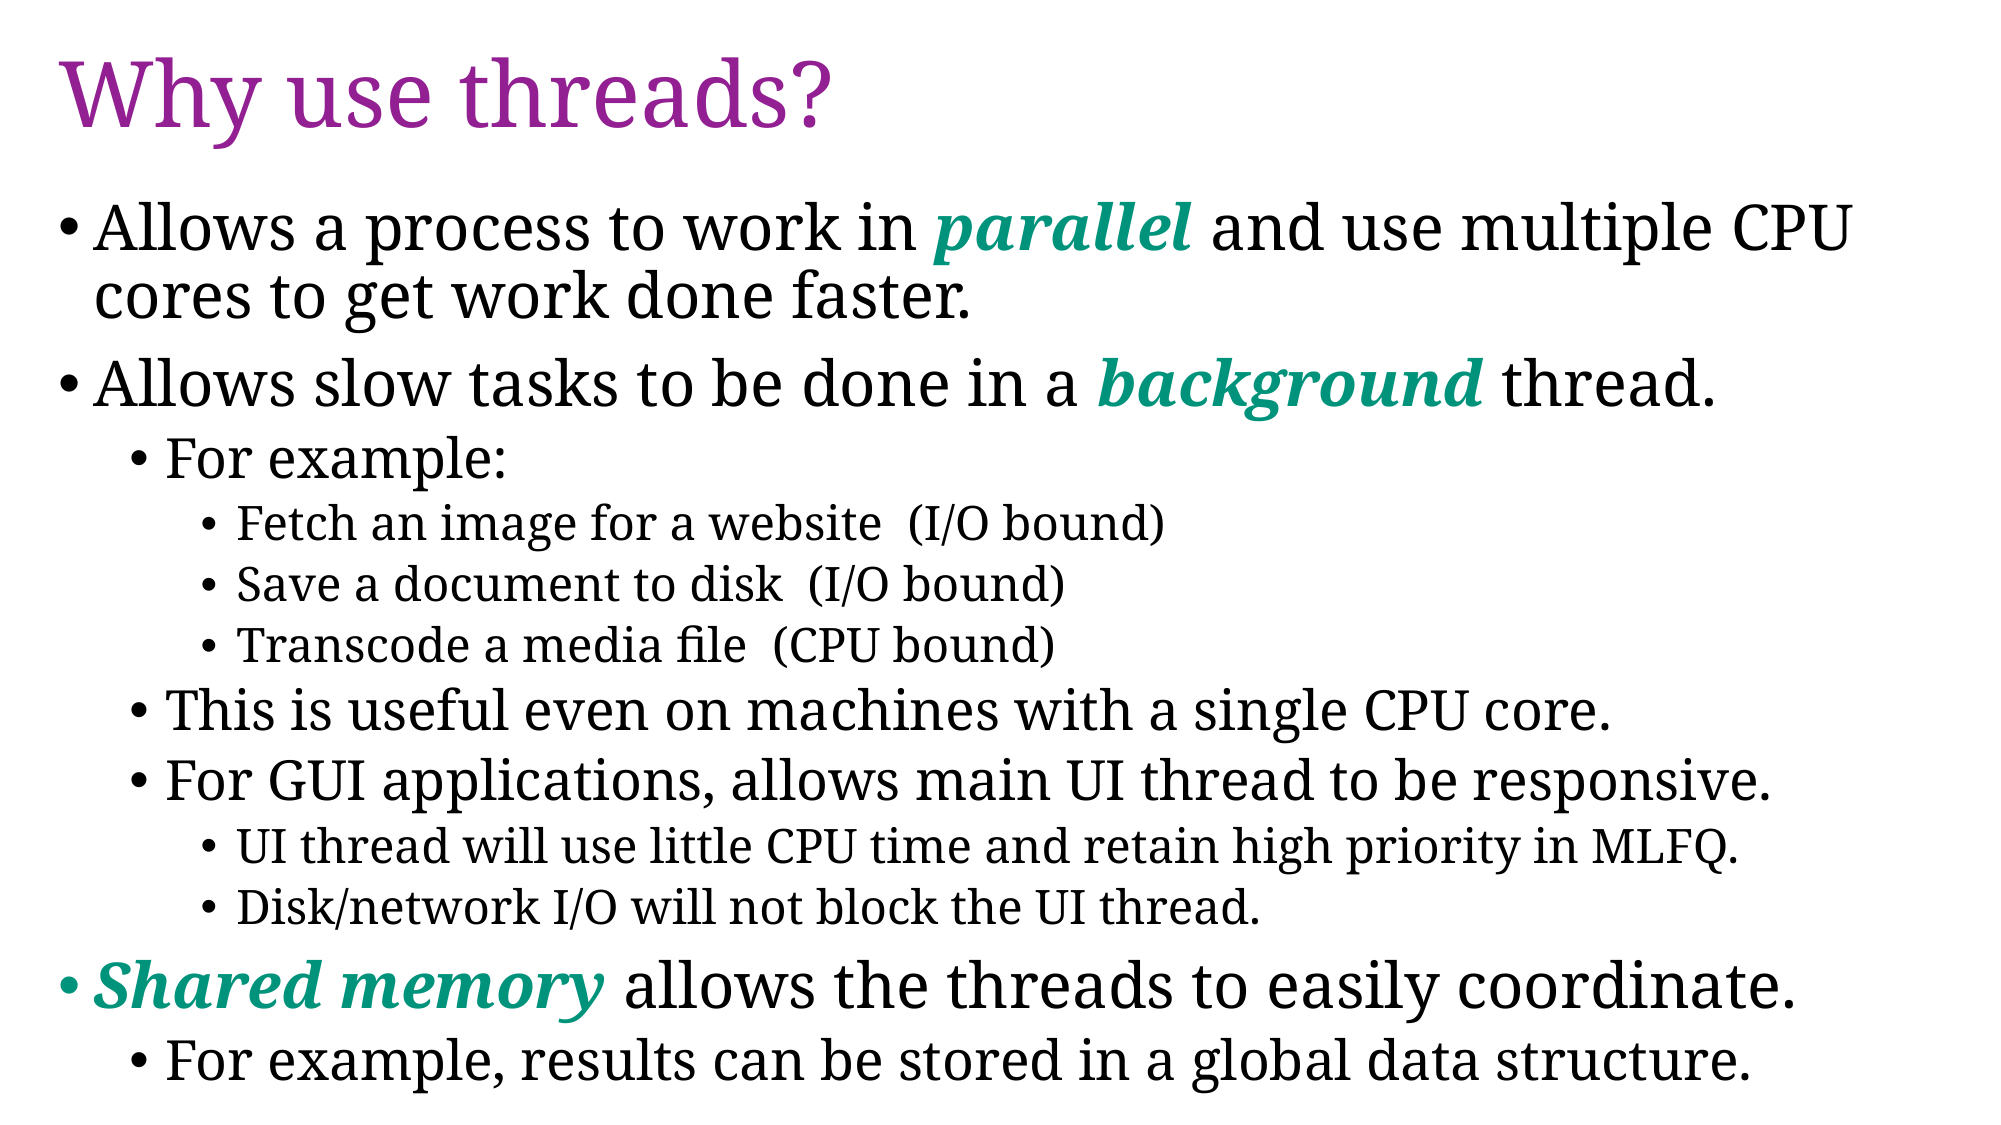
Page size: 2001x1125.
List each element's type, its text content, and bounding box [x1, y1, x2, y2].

list Allows a process to work in parallel and use multiple CPU cores to get work done faster. Allows slow tasks to be done in a background thread. For example: Fetch an image for a website (I/O bound) Save a document to disk (I/O bound) Transcode a media file (CPU bound) This is useful even on machines with a single CPU core. For GUI applications, allows main UI thread to be responsive. UI thread will use little CPU time and retain high priority in MLFQ. Disk/network I/O will not block the UI thread. Shared memory allows the threads to easily coordinate. For example, results can be stored in a global data structure. [43, 188, 1953, 1106]
title Why use threads? [43, 25, 1953, 171]
